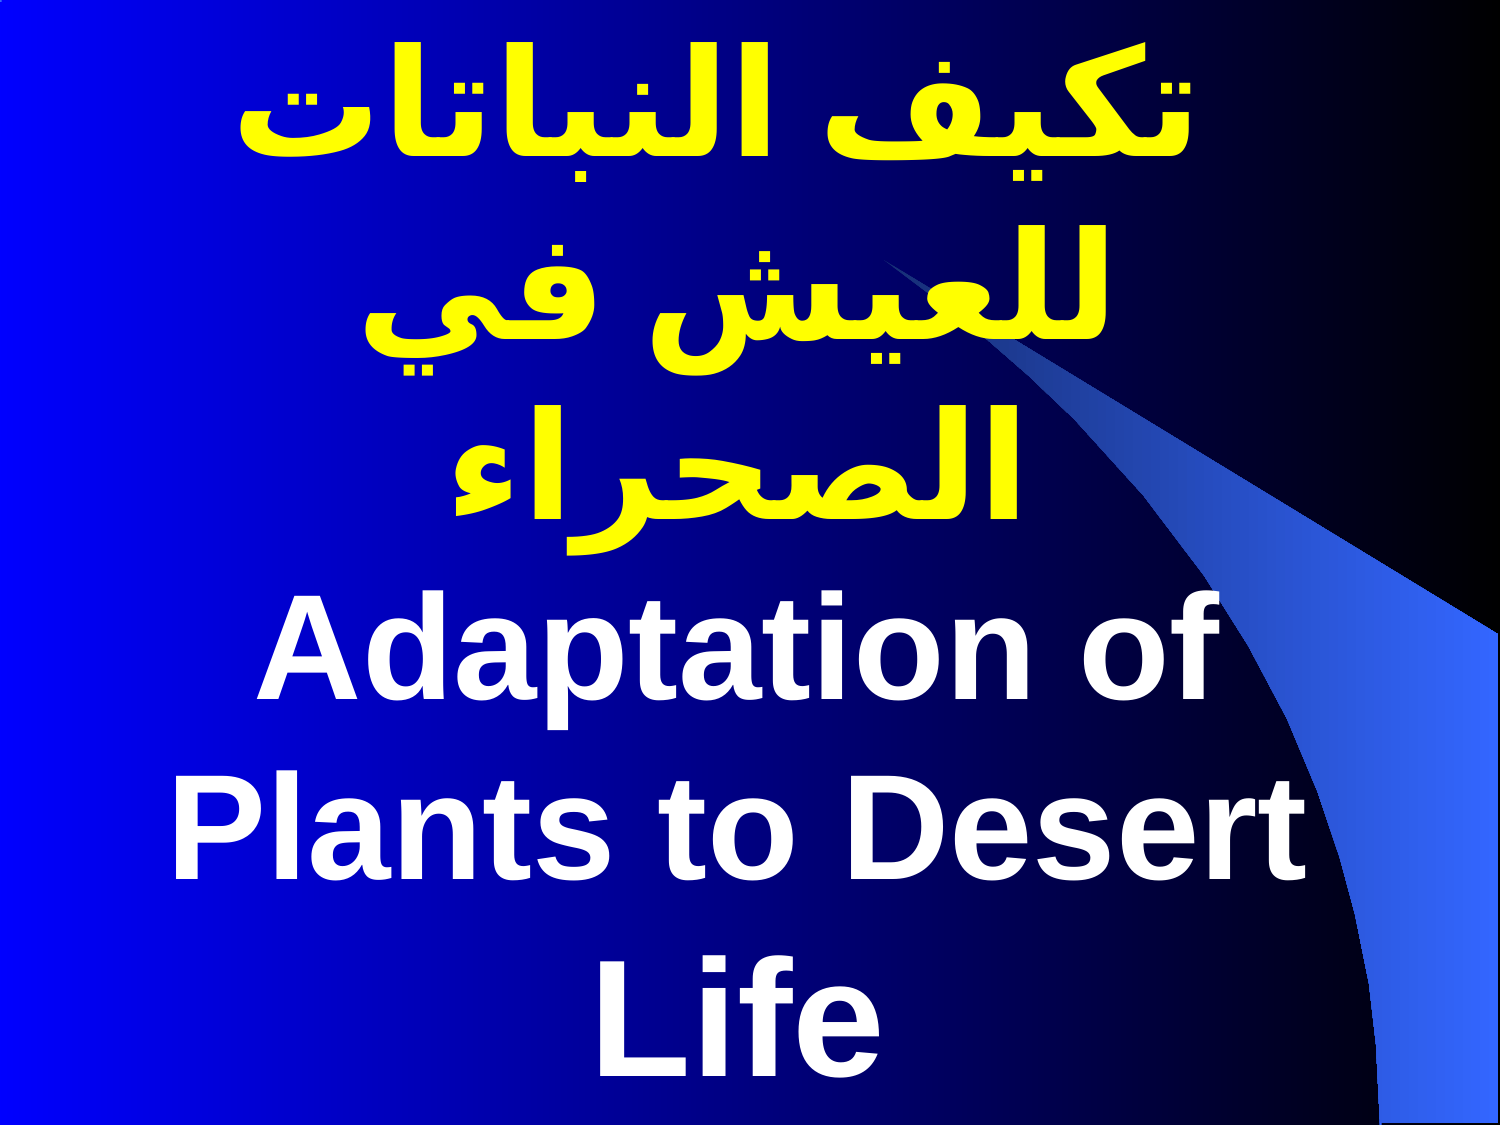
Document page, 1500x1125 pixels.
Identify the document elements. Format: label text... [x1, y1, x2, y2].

title تكيف النباتات للعيش في الصحراء Adaptation of Plants to Desert Life [74, 87, 1401, 1013]
